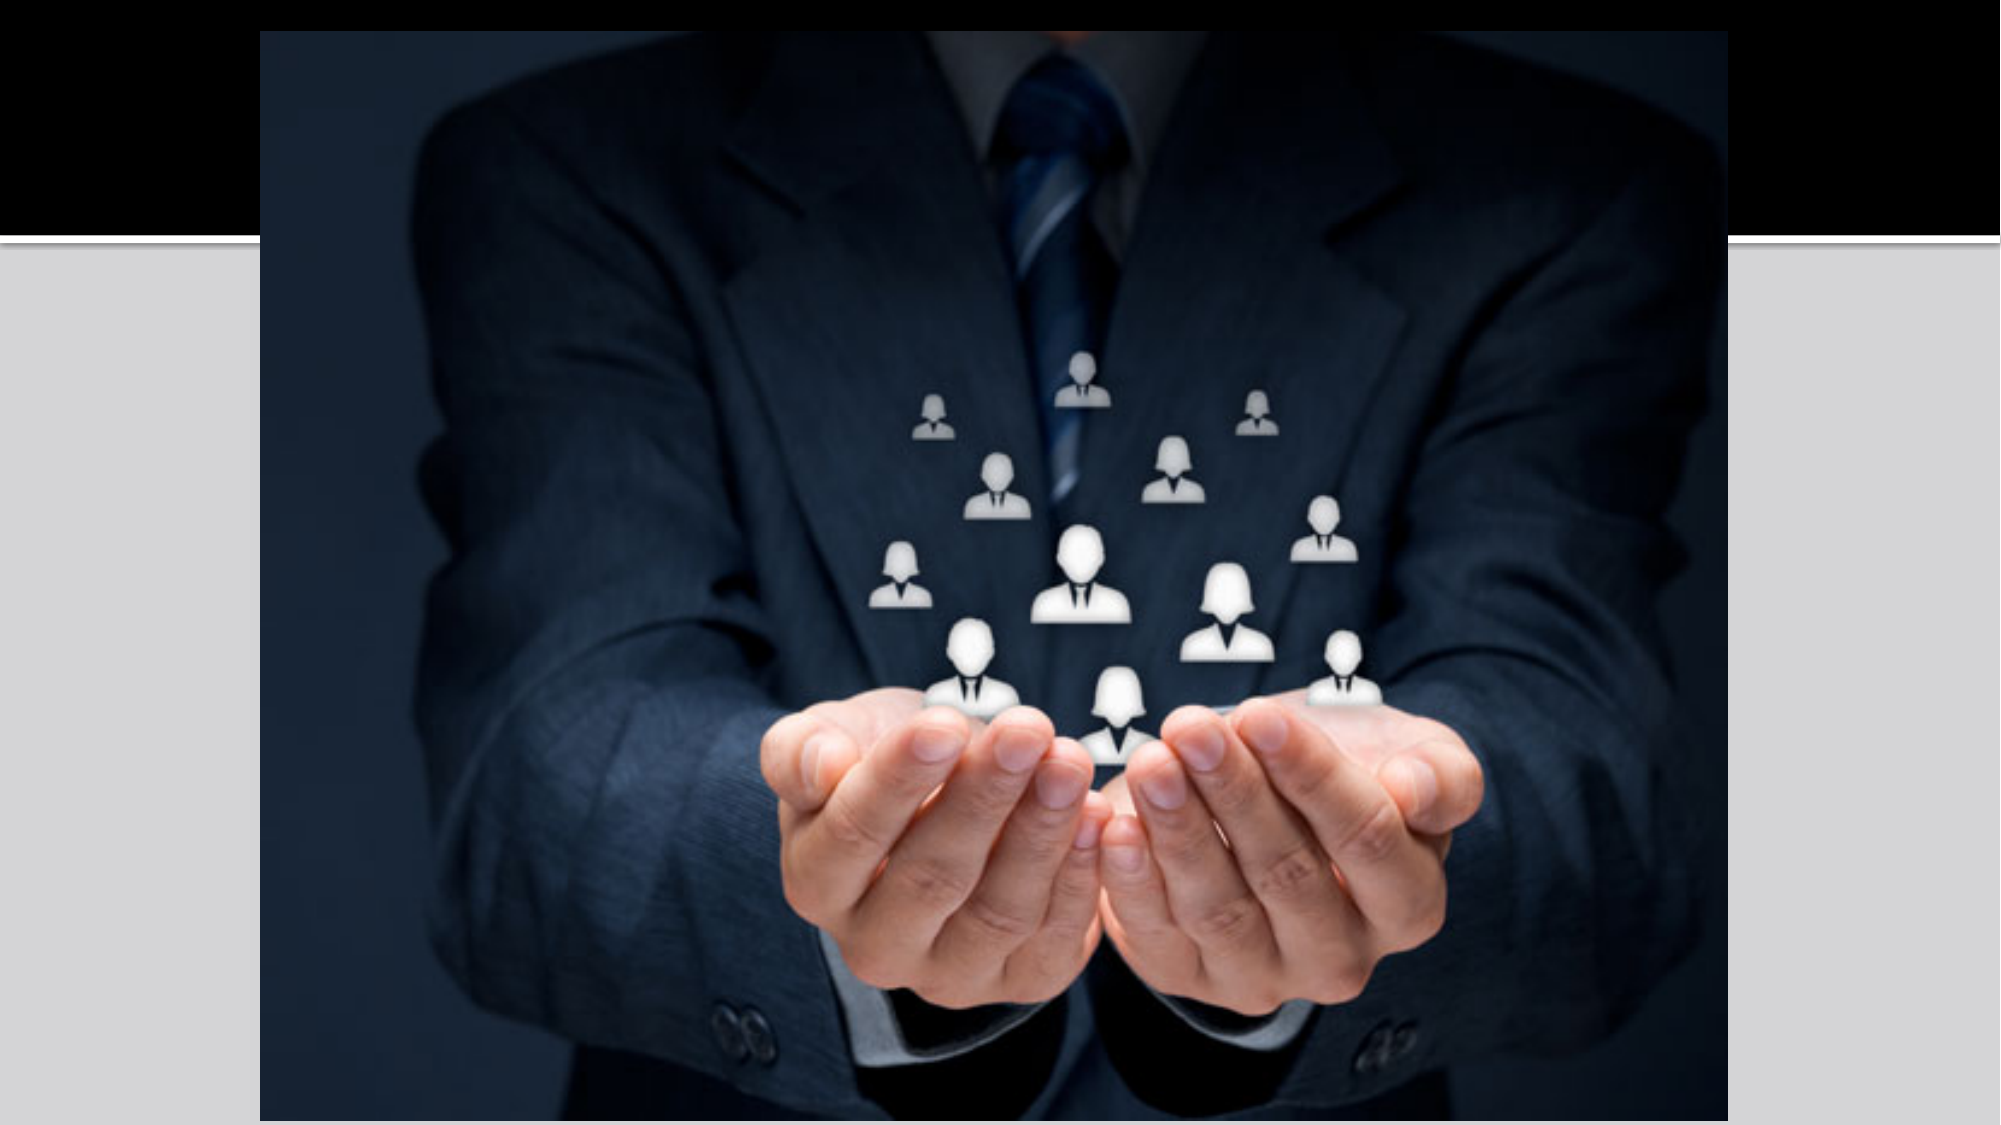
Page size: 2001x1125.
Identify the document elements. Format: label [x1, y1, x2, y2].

picture [260, 31, 1728, 1121]
